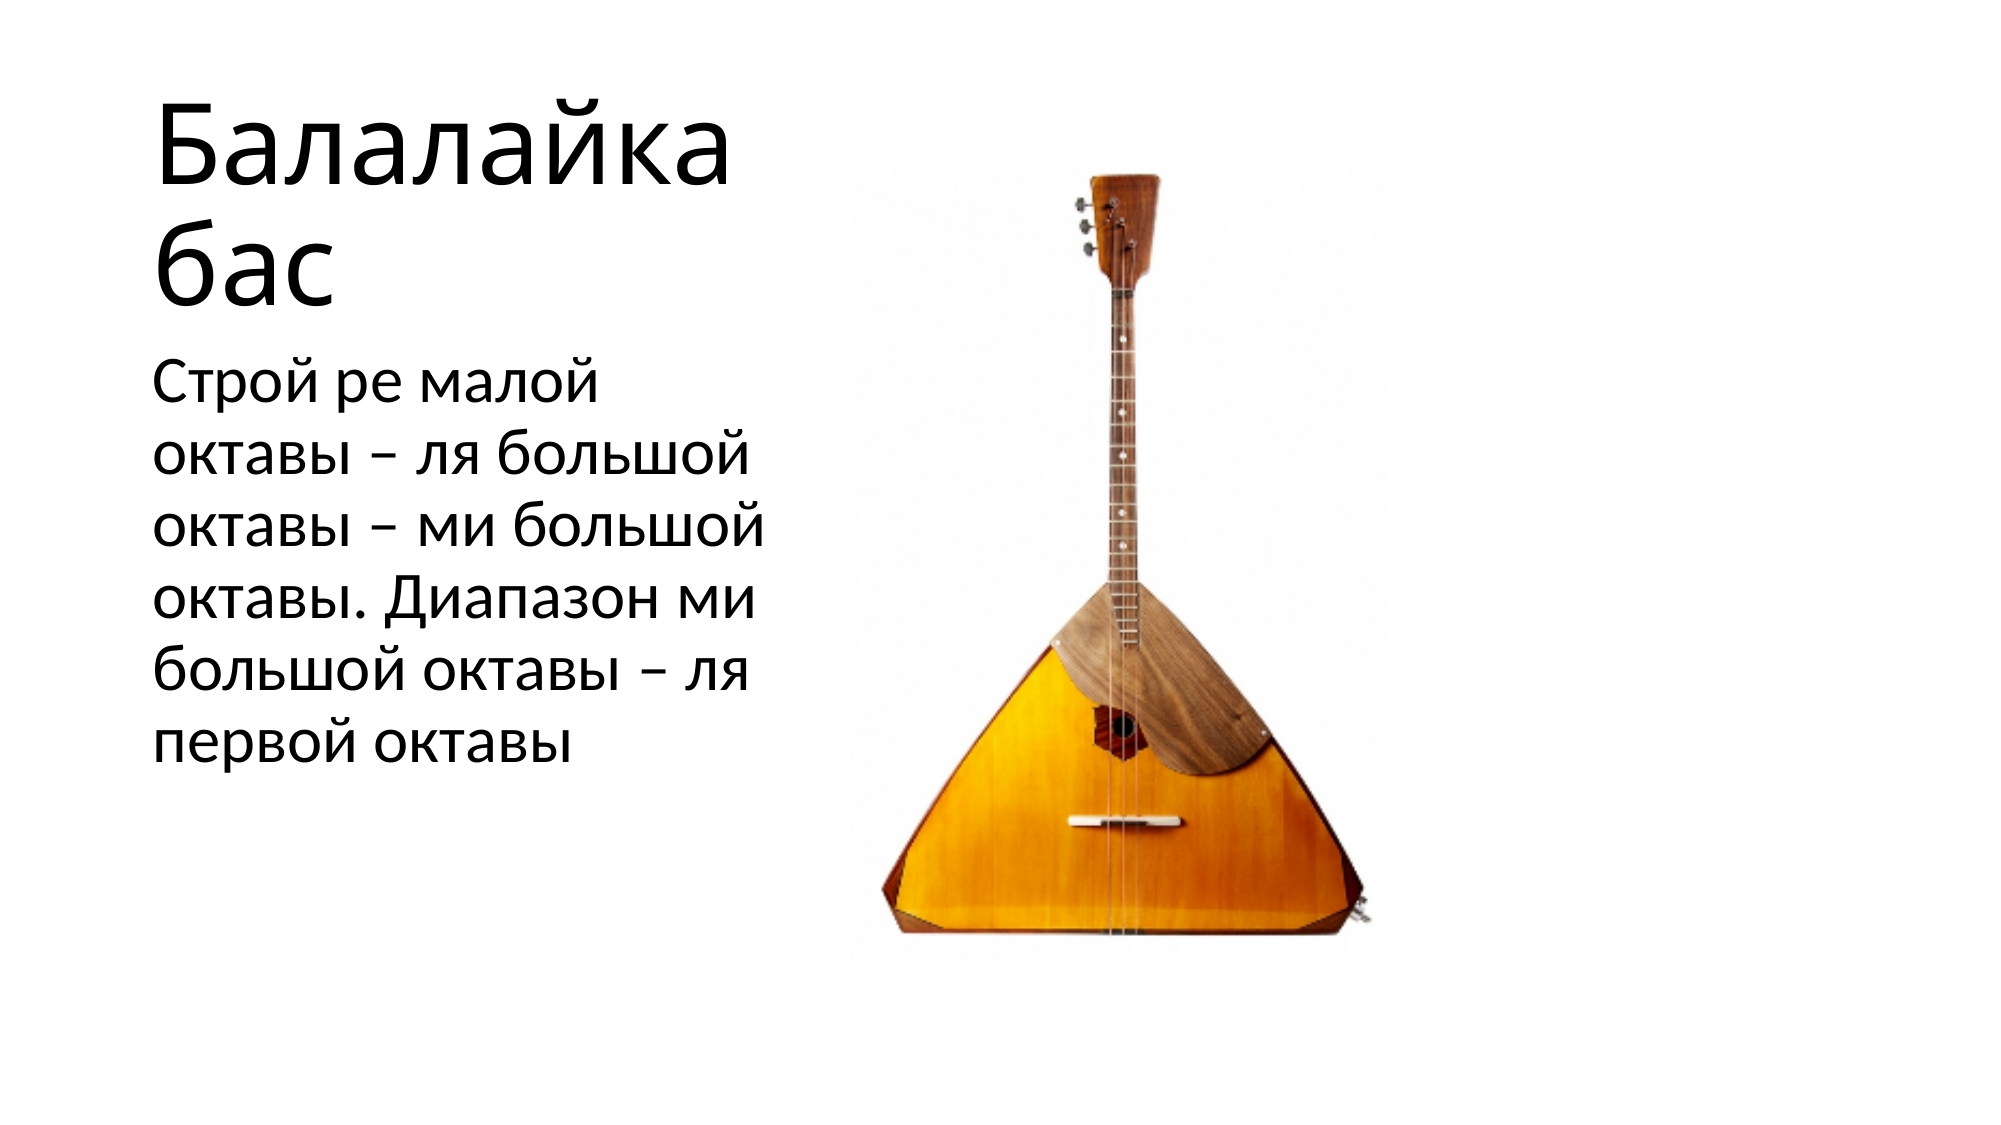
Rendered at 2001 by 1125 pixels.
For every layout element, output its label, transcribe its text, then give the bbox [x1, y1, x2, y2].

picture [850, 161, 1863, 968]
title Балалайка бас [137, 75, 783, 337]
list Строй ре малой октавы – ля большой октавы – ми большой октавы. Диапазон ми большой октавы – ля первой октавы [137, 337, 783, 963]
